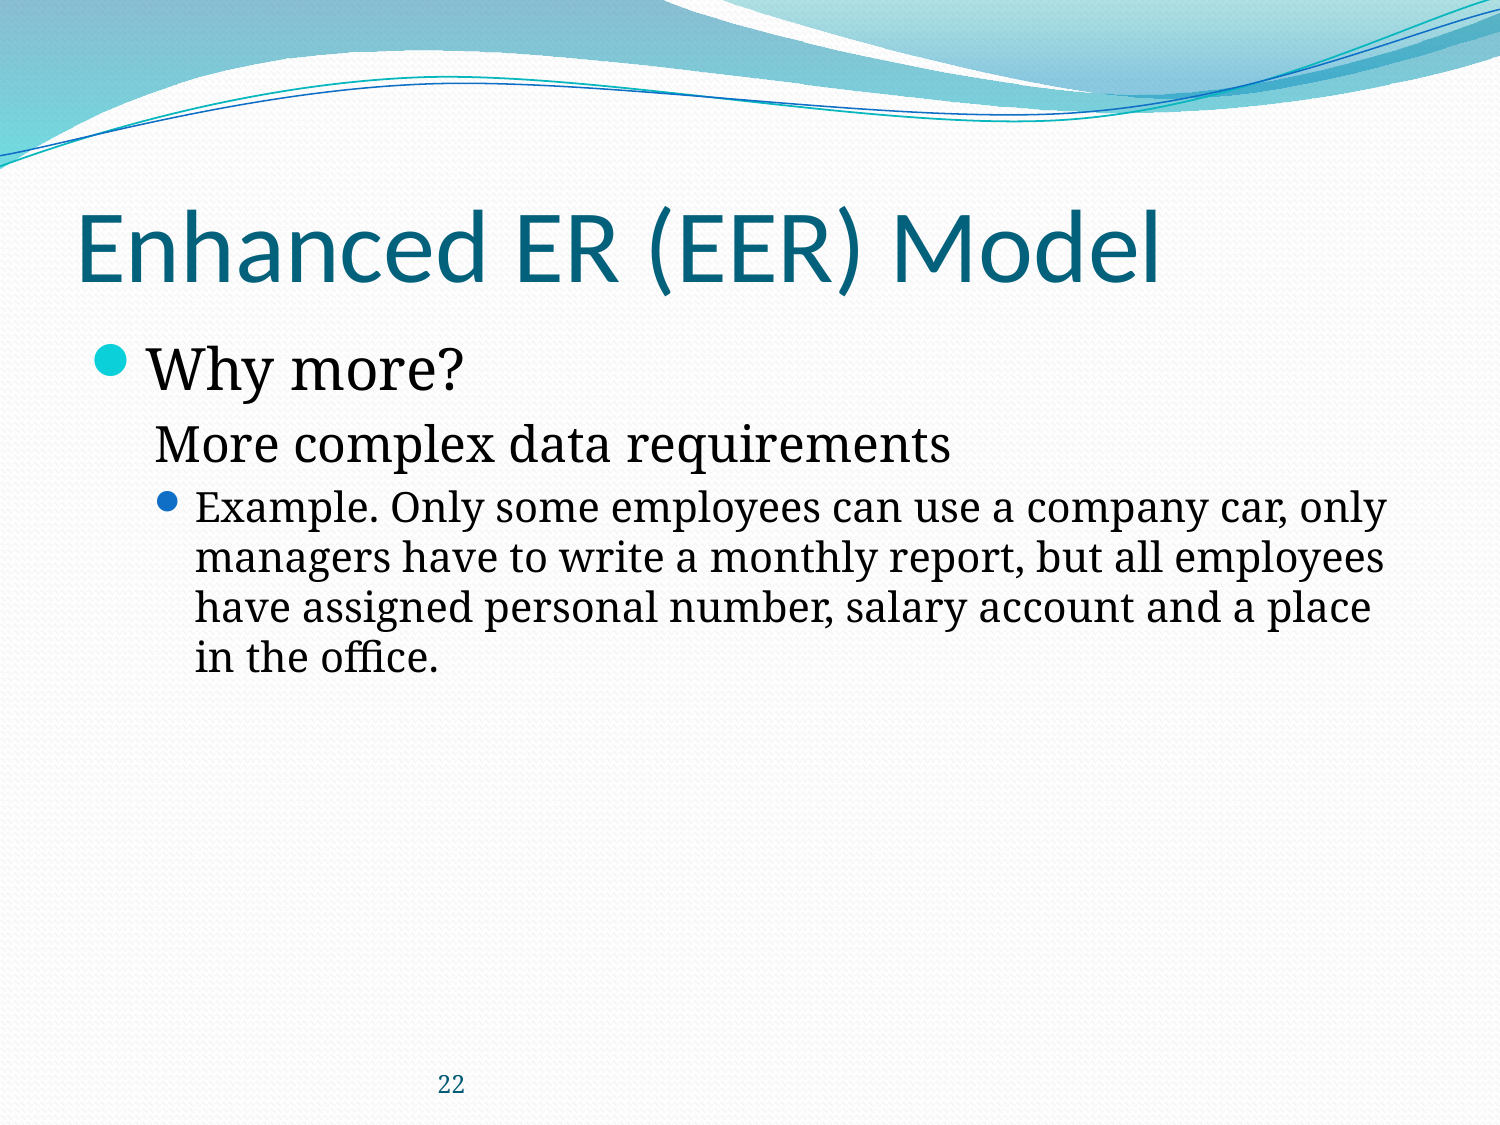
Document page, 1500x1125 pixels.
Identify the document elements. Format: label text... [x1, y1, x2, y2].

footer 22 [437, 1042, 988, 1103]
title Enhanced ER (EER) Model [75, 115, 1425, 303]
list Why more? More complex data requirements Example. Only some employees can use a company car, only managers have to write a monthly report, but all employees have assigned personal number, salary account and a place in the office. [75, 324, 1425, 1071]
